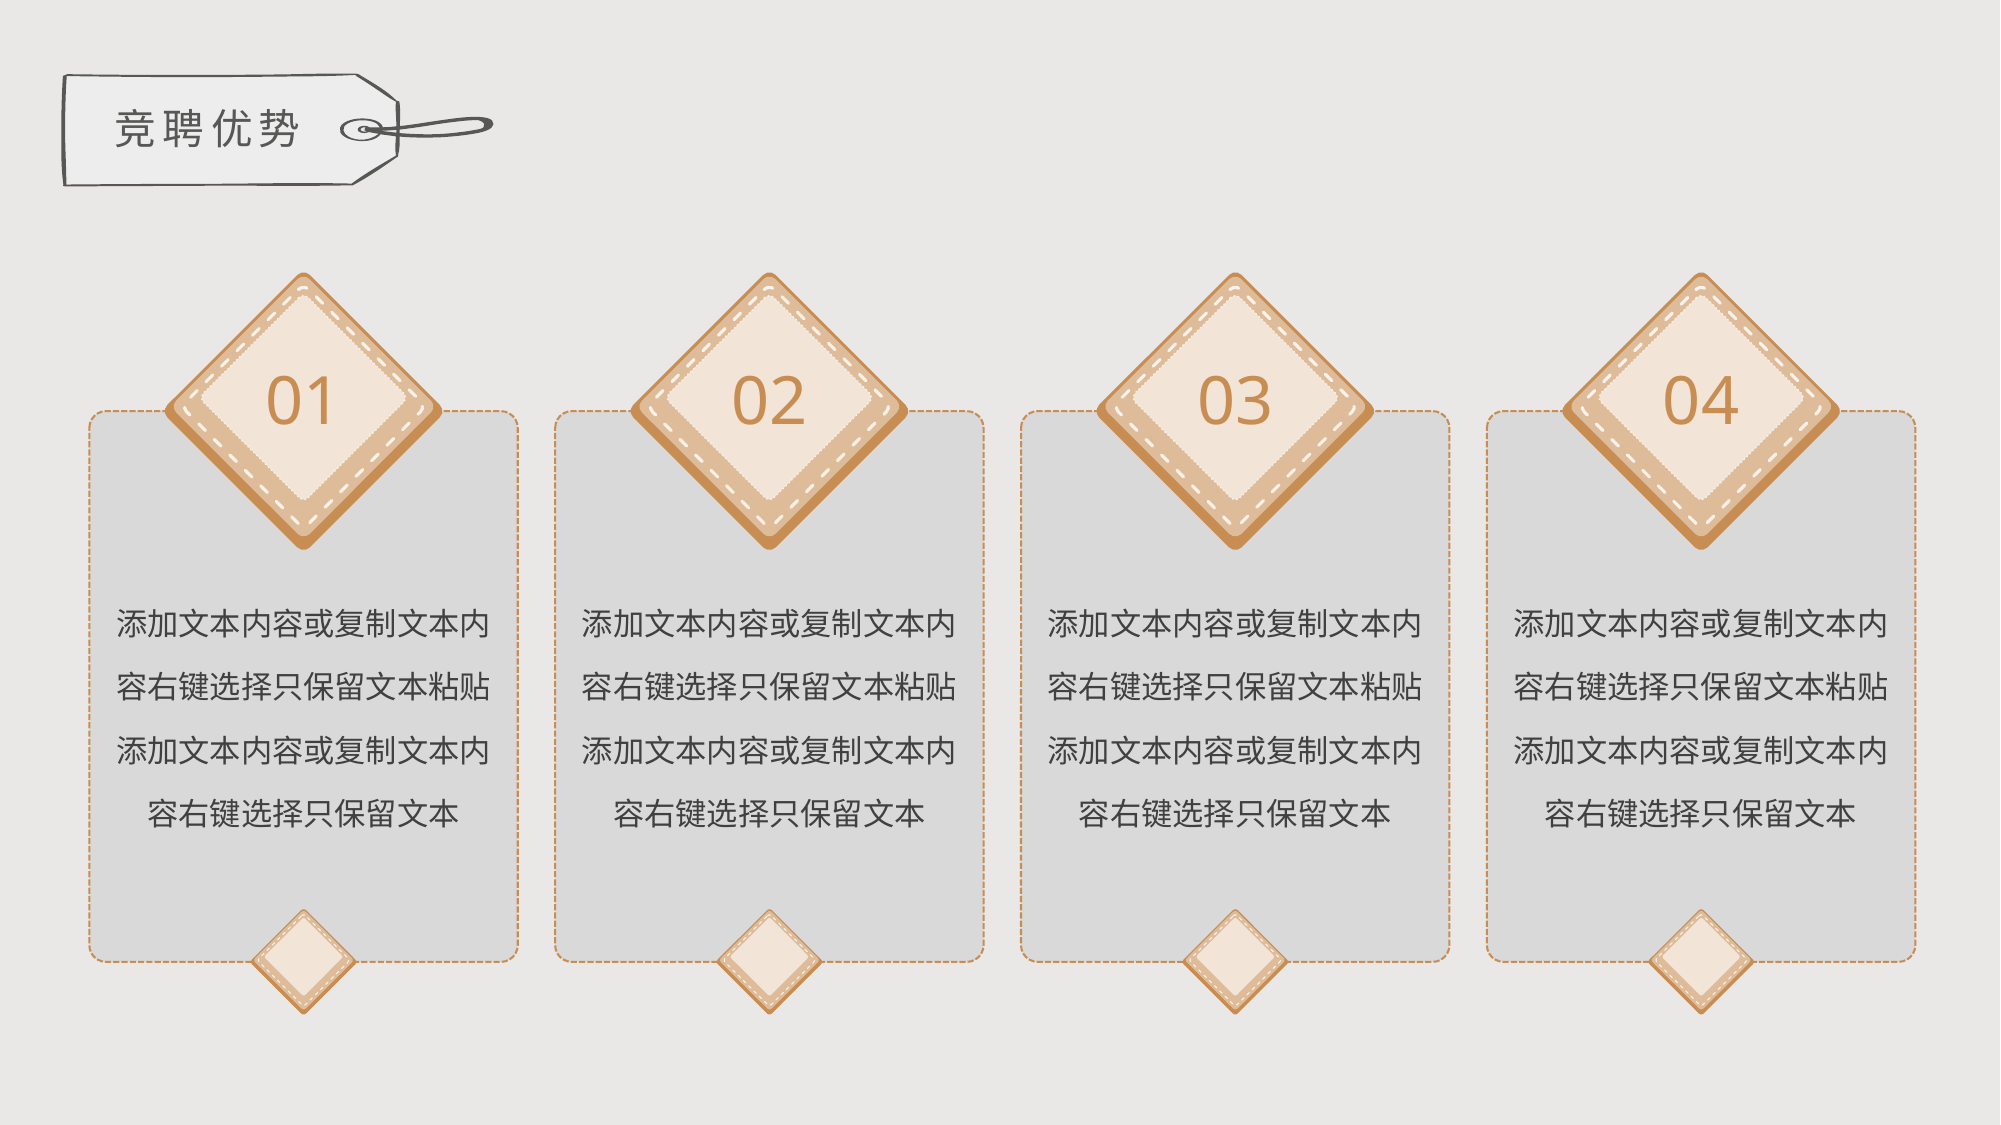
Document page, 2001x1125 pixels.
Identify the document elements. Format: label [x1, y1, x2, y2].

text_box [1662, 923, 1740, 1001]
text_box [265, 923, 342, 1001]
text_box [1750, 411, 1916, 962]
text_box [1197, 923, 1274, 1001]
text_box [202, 310, 405, 512]
text_box [89, 411, 249, 962]
text_box [731, 923, 808, 1001]
text_box [61, 73, 495, 187]
picture [249, 0, 1750, 1125]
text_box [668, 310, 871, 512]
text_box [1600, 310, 1802, 512]
text_box [1134, 310, 1336, 512]
